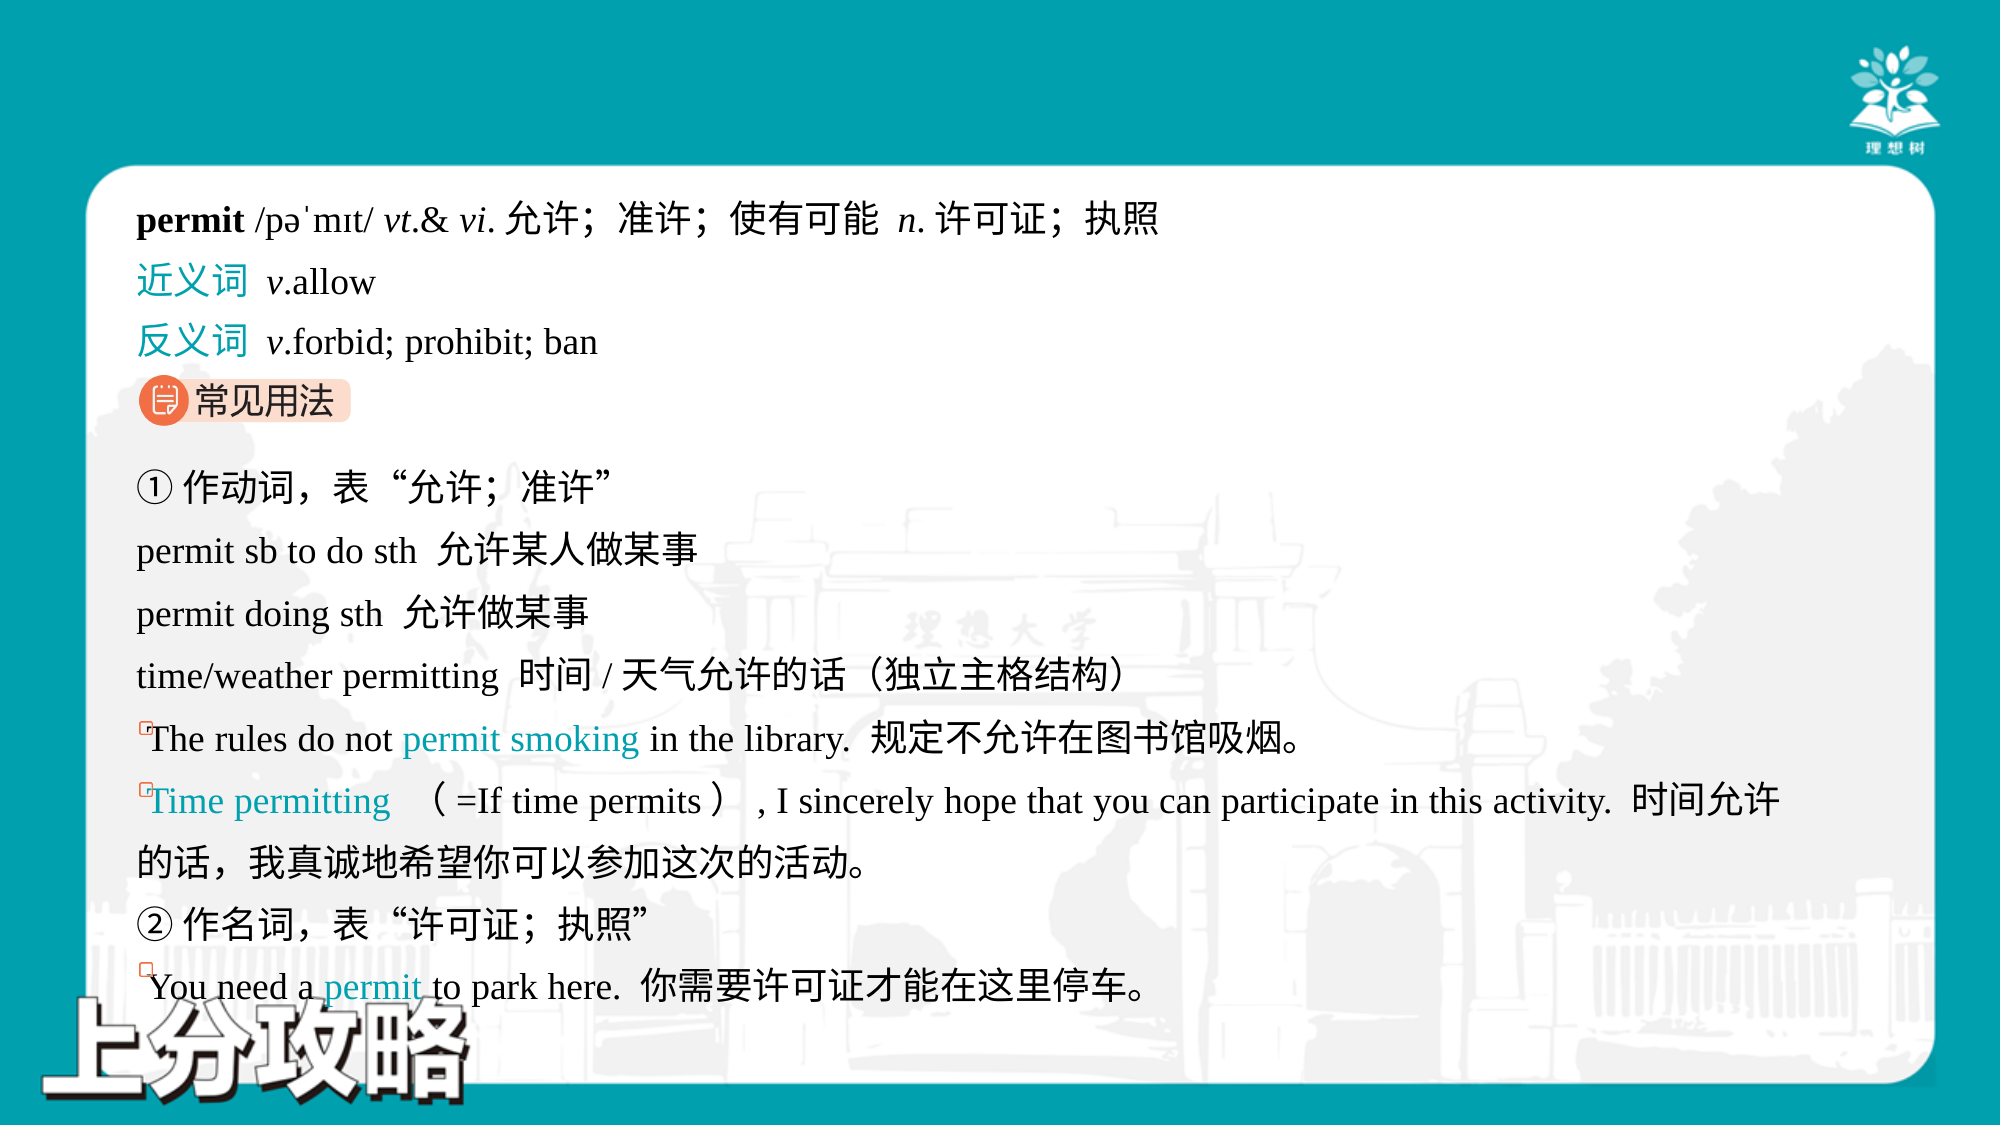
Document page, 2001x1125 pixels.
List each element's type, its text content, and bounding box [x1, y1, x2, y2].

text_box ①作动词，表“允许；准许” permit sb to do sth 允许某人做某事 permit doing sth 允许做某事 time/weather permitting 时间/天气允许的话（独立主格结构） The rules do not permit smoking in the library. 规定不允许在图书馆吸烟。 Time permitting （=If time permits）, I sincerely hope that you can participate in this activity. 时间允许 的话，我真诚地希望你可以参加这次的活动。 ②作名词，表“许可证；执照” You need a permit to park here. 你需要许可证才能在这里停车。#143 [136, 446, 1865, 1001]
text_box permit /pəˈmɪt/ vt.& vi.允许；准许；使有可能 n.许可证；执照 近义词 v.allow 反义词 v.forbid; prohibit; ban#134 [136, 177, 1865, 356]
picture [0, 0, 2000, 1125]
